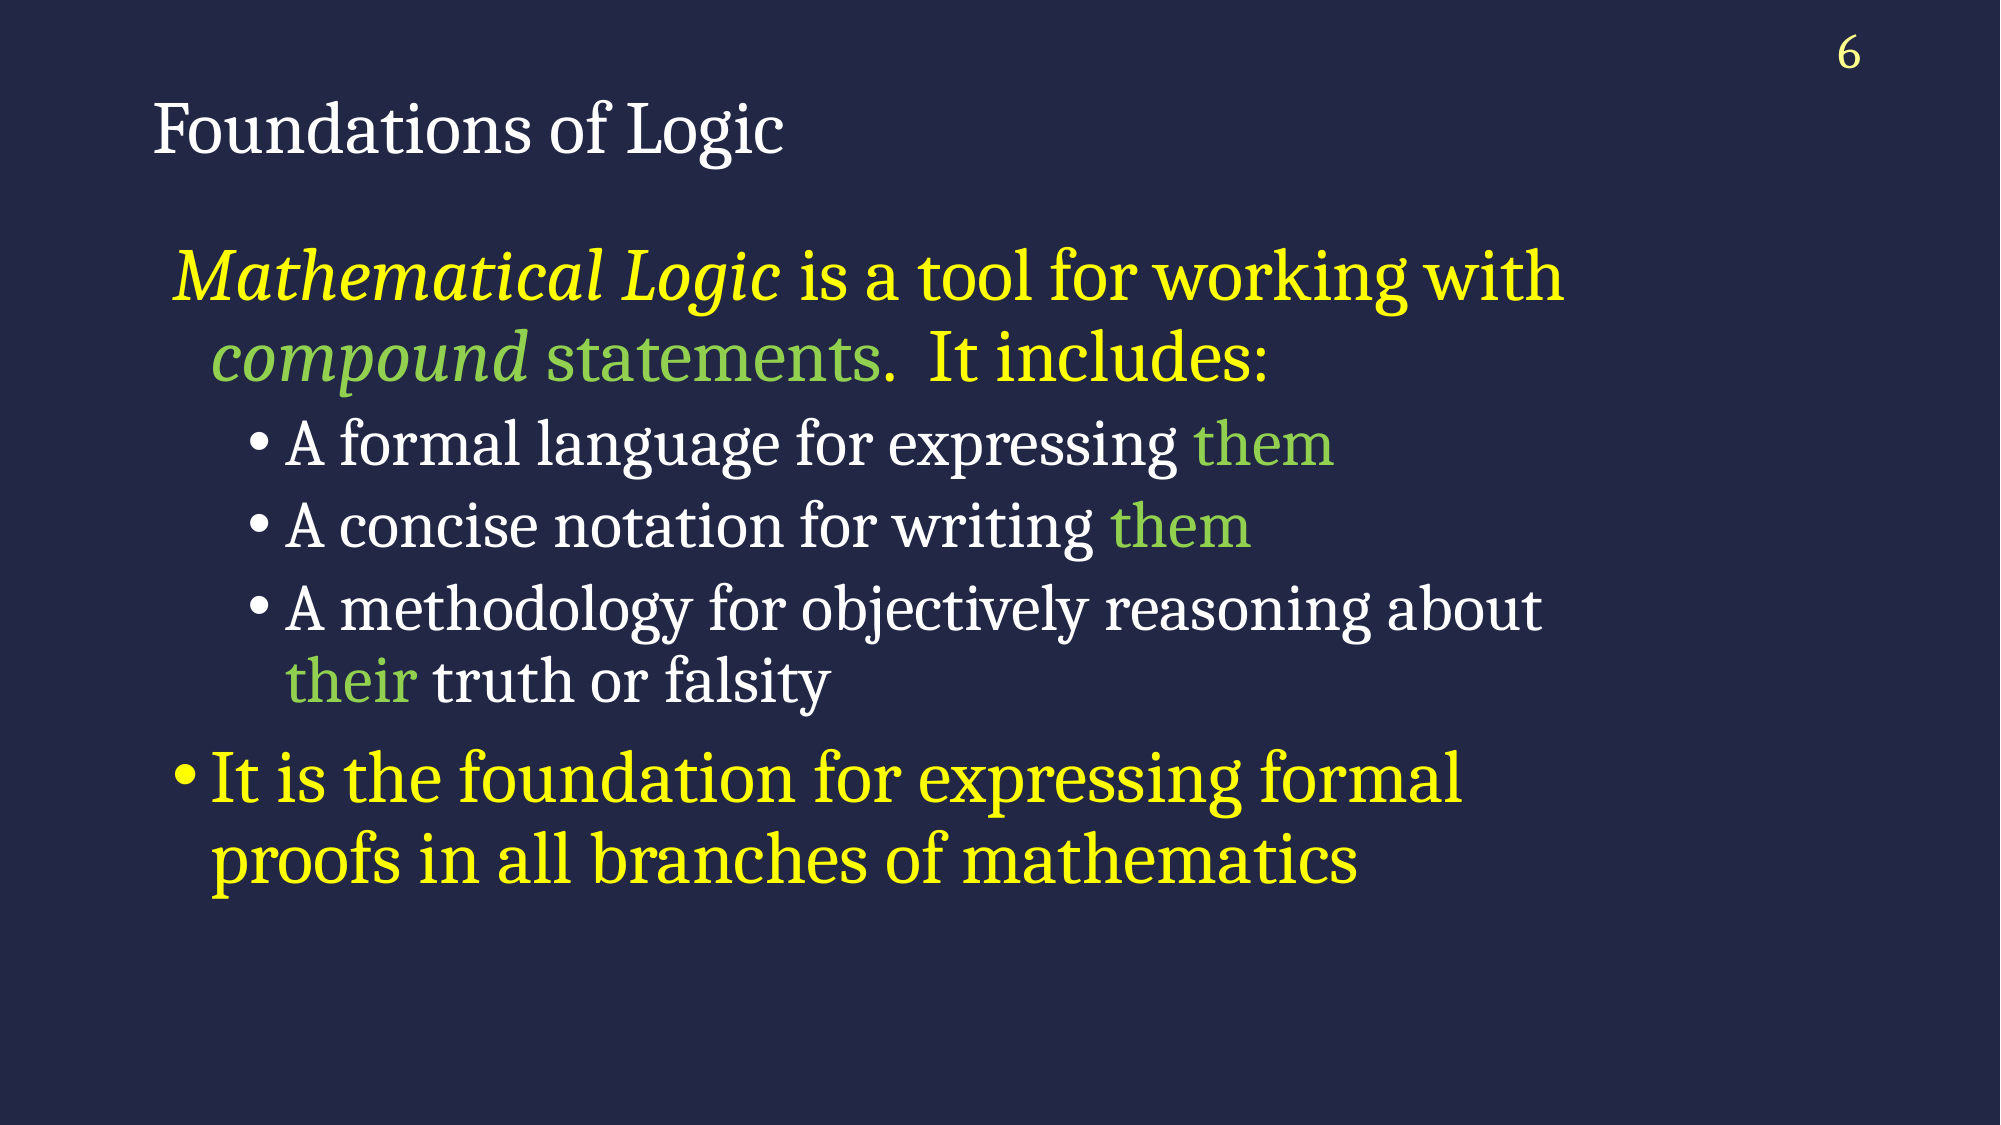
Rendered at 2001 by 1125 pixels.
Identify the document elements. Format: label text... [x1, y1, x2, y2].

list Mathematical Logic is a tool for working with compound statements. It includes: A formal language for expressing them A concise notation for writing them A methodology for objectively reasoning about their truth or falsity It is the foundation for expressing formal proofs in all branches of mathematics [157, 228, 1641, 967]
slide_number 6 [1760, 18, 1877, 79]
title Foundations of Logic [137, 59, 1863, 198]
